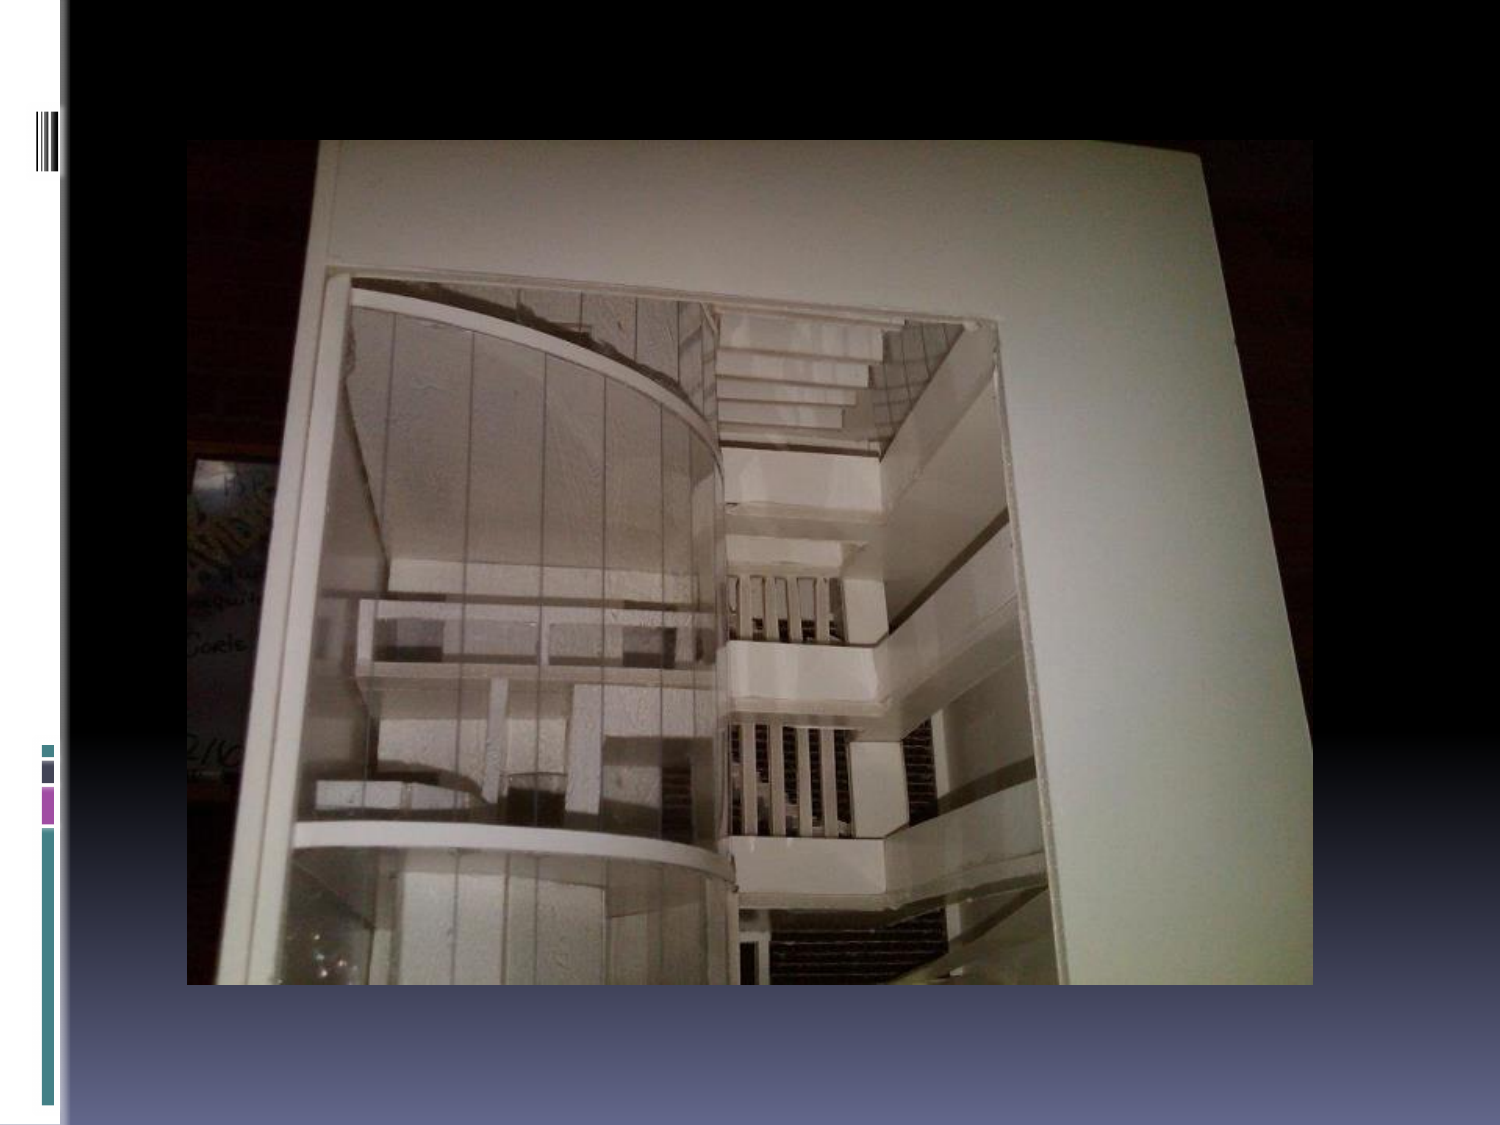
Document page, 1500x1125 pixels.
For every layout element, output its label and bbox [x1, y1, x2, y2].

picture [186, 140, 1313, 985]
